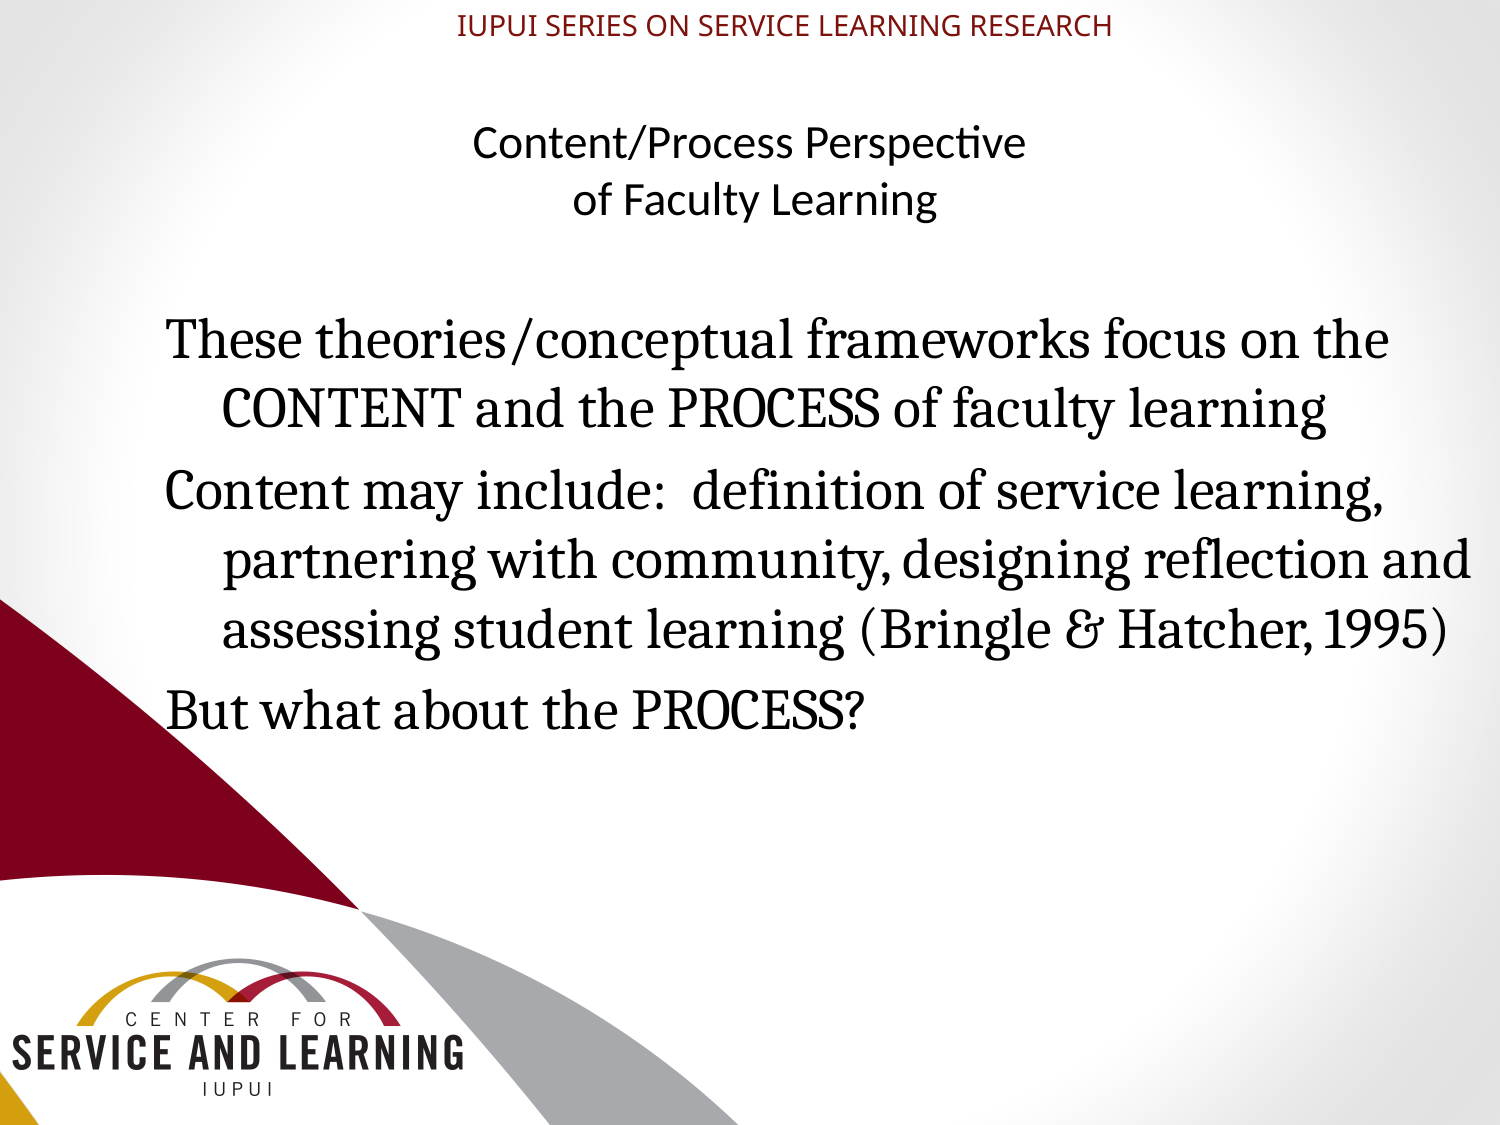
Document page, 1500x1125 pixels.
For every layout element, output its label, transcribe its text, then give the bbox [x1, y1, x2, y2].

picture [0, 0, 1500, 1125]
list These theories/conceptual frameworks focus on the CONTENT and the PROCESS of faculty learning Content may include: definition of service learning, partnering with community, designing reflection and assessing student learning (Bringle & Hatcher, 1995) But what about the PROCESS? [150, 292, 1500, 777]
title Content/Process Perspective of Faculty Learning [75, 103, 1425, 291]
text_box IUPUI SERIES ON SERVICE LEARNING RESEARCH [381, 0, 1190, 50]
